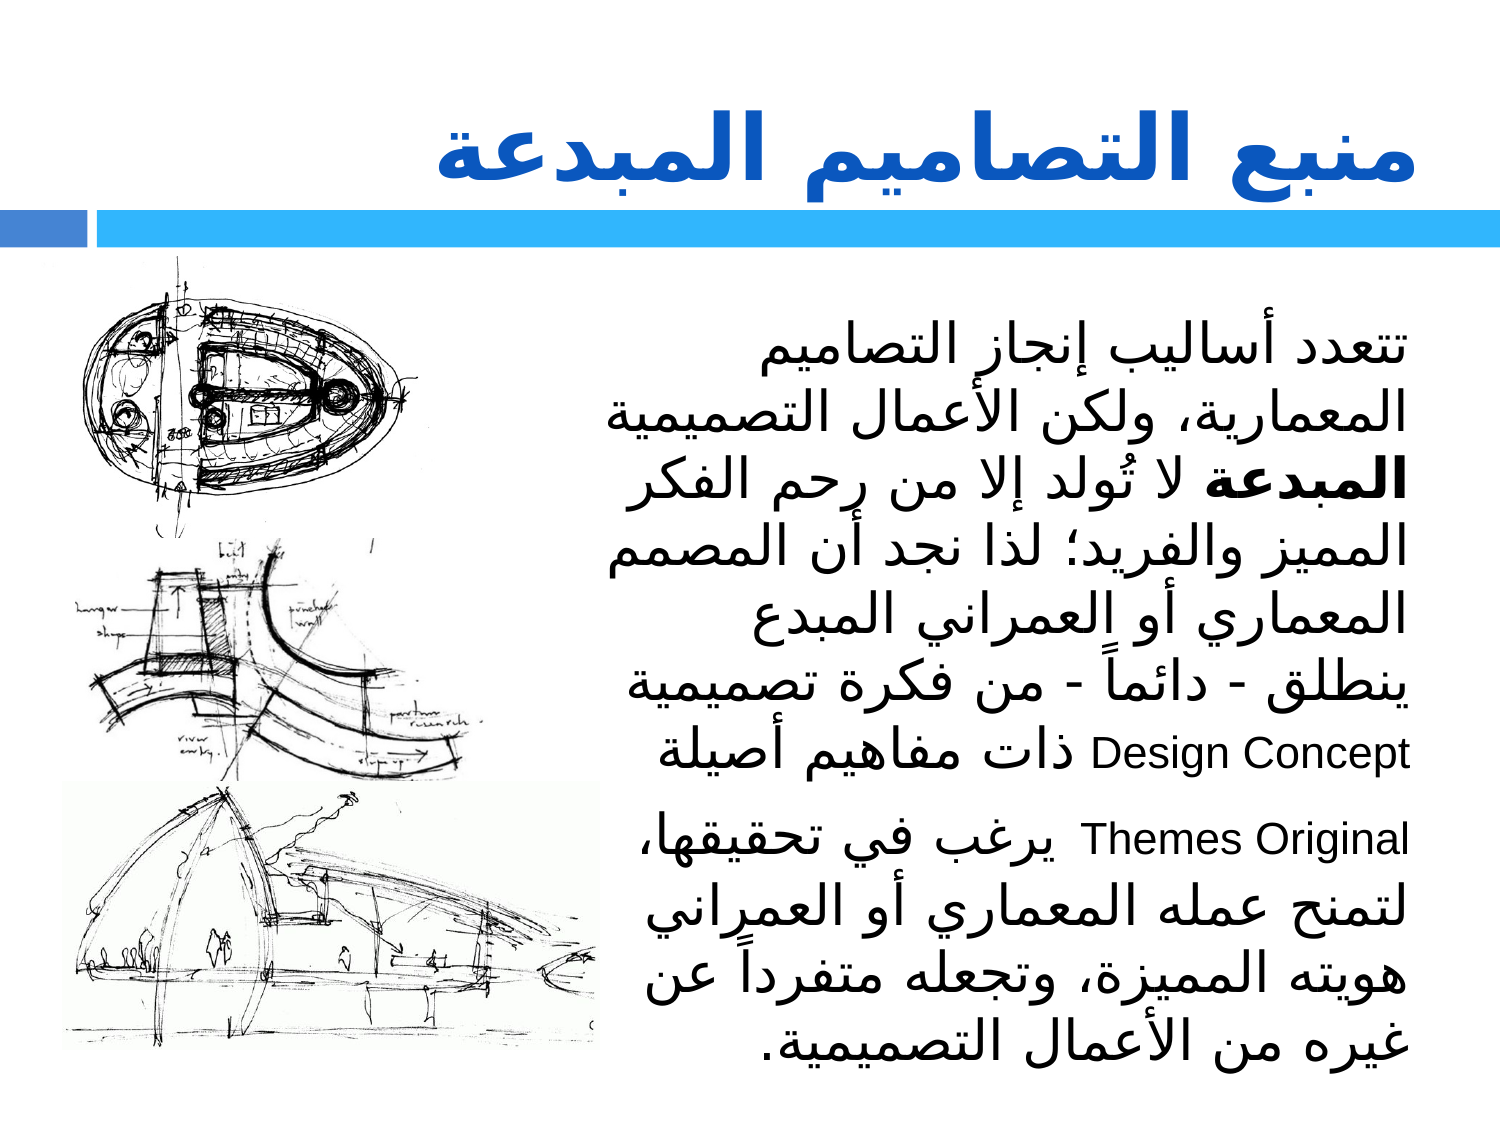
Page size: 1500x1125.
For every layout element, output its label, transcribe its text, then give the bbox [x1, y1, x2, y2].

title منبع التصاميم المبدعة [100, 62, 1438, 225]
picture [35, 255, 601, 1051]
list تتعدد أساليب إنجاز التصاميم المعمارية، ولكن الأعمال التصميمية المبدعة لا تُولد إلا من رحم الفكر المميز والفريد؛ لذا نجد أن المصمم المعماري أو العمراني المبدع ينطلق - دائماً - من فكرة تصميمية Design Concept ذات مفاهيم أصيلة Themes Original يرغب في تحقيقها، لتمنح عمله المعماري أو العمراني هويته المميزة، وتجعله متفرداً عن غيره من الأعمال التصميمية. [575, 299, 1425, 1088]
